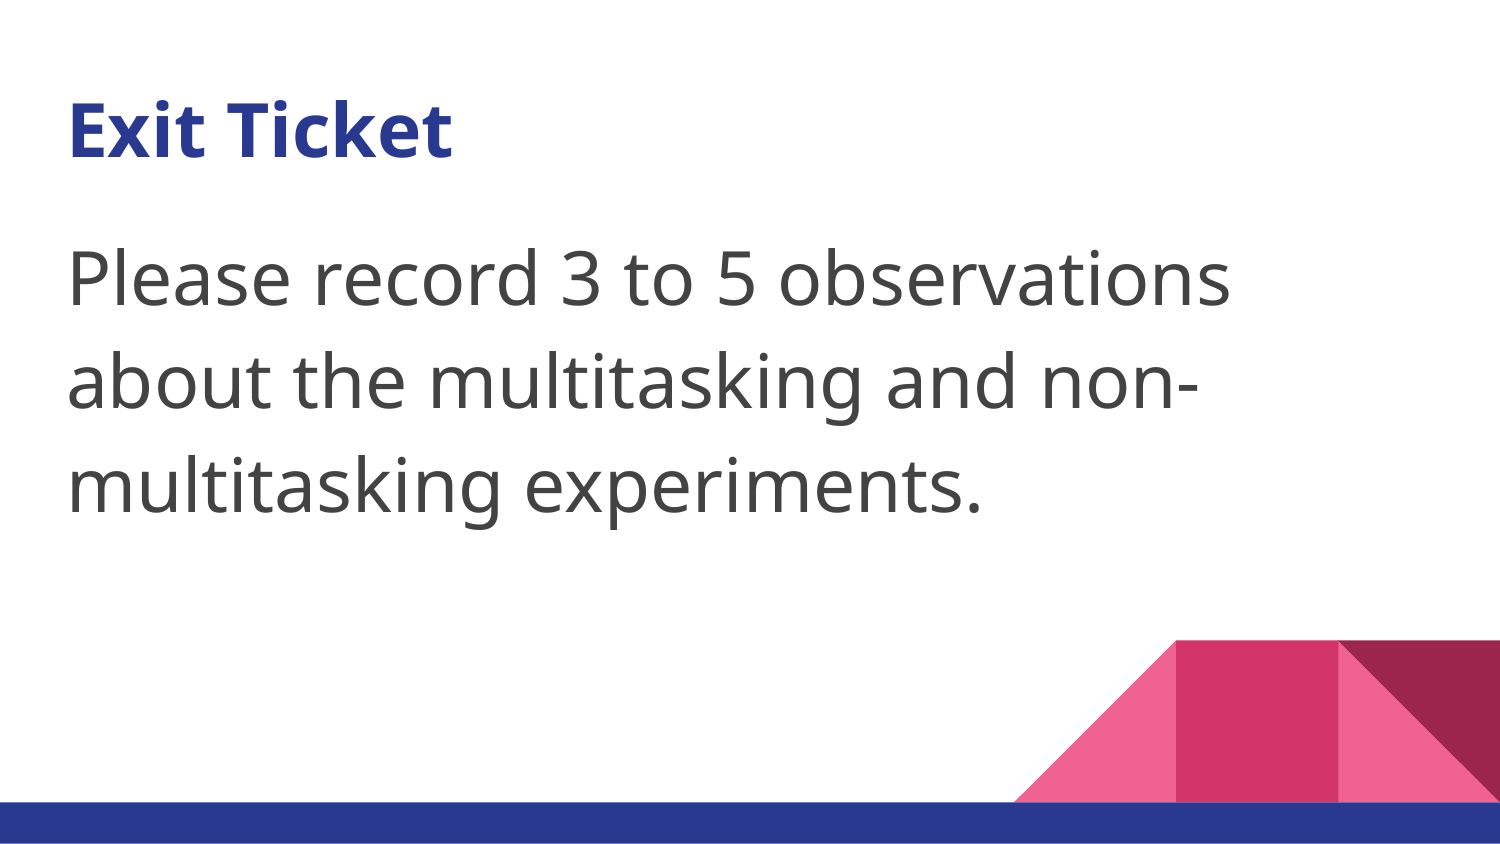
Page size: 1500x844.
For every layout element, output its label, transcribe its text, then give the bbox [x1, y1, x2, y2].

list Please record 3 to 5 observations about the multitasking and non-multitasking experiments. [51, 201, 1449, 750]
title Exit Ticket [51, 67, 1449, 167]
